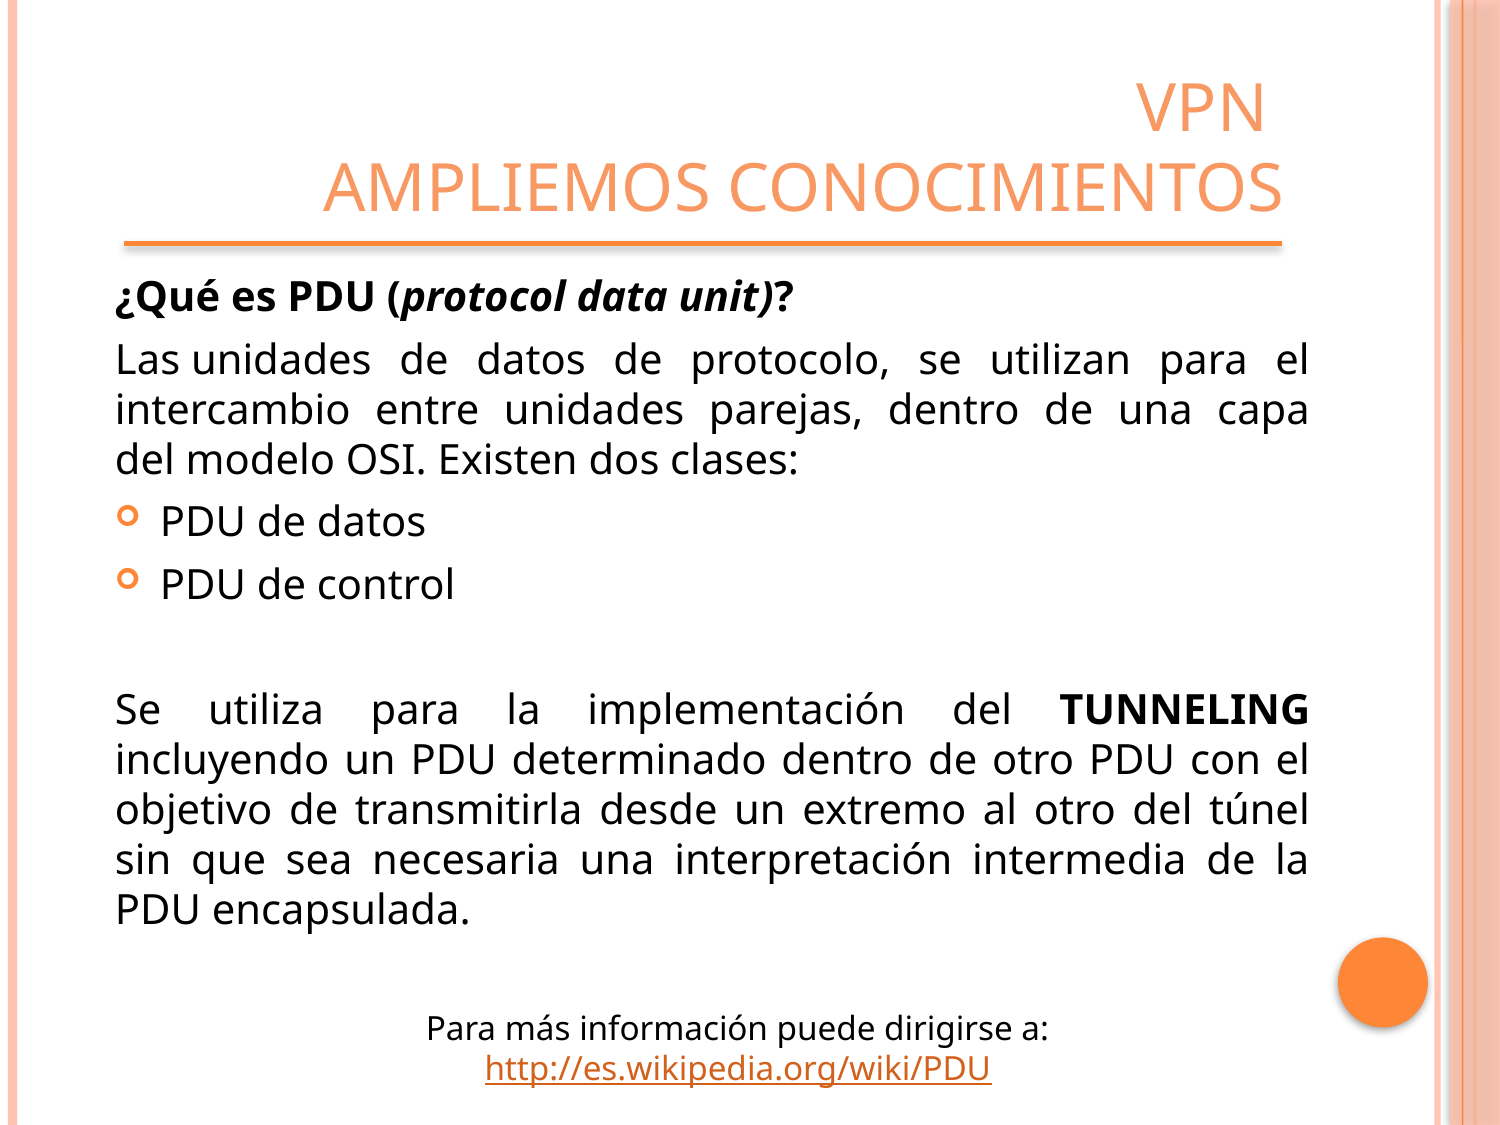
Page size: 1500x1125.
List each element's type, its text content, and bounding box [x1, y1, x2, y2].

text_box Para más información puede dirigirse a: http://es.wikipedia.org/wiki/PDU [277, 999, 1199, 1125]
title VPN AMPLIEMOS CONOCIMIENTOS [75, 45, 1300, 233]
list ¿Qué es PDU (protocol data unit)? Las unidades de datos de protocolo, se utilizan para el intercambio entre unidades parejas, dentro de una capa del modelo OSI. Existen dos clases: PDU de datos PDU de control Se utiliza para la implementación del TUNNELING incluyendo un PDU determinado dentro de otro PDU con el objetivo de transmitirla desde un extremo al otro del túnel sin que sea necesaria una interpretación intermedia de la PDU encapsulada. [100, 262, 1326, 929]
